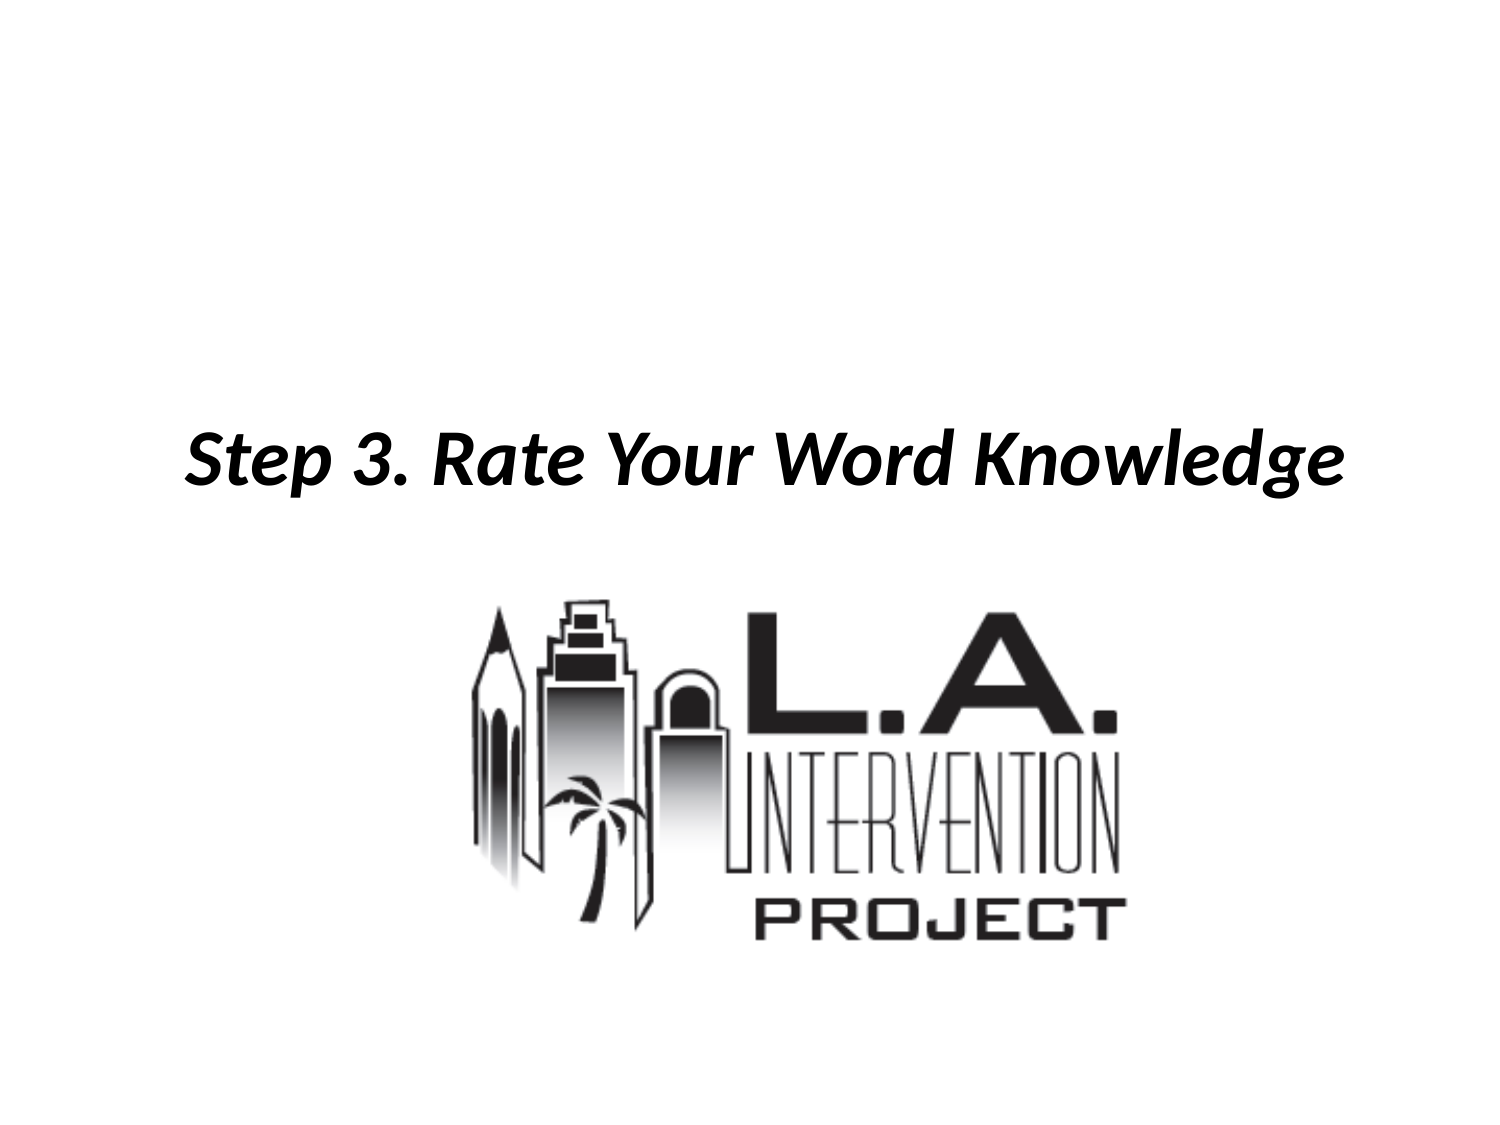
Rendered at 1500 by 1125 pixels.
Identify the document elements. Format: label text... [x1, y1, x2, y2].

picture [439, 546, 1178, 999]
title Step 3. Rate Your Word Knowledge [91, 359, 1442, 547]
